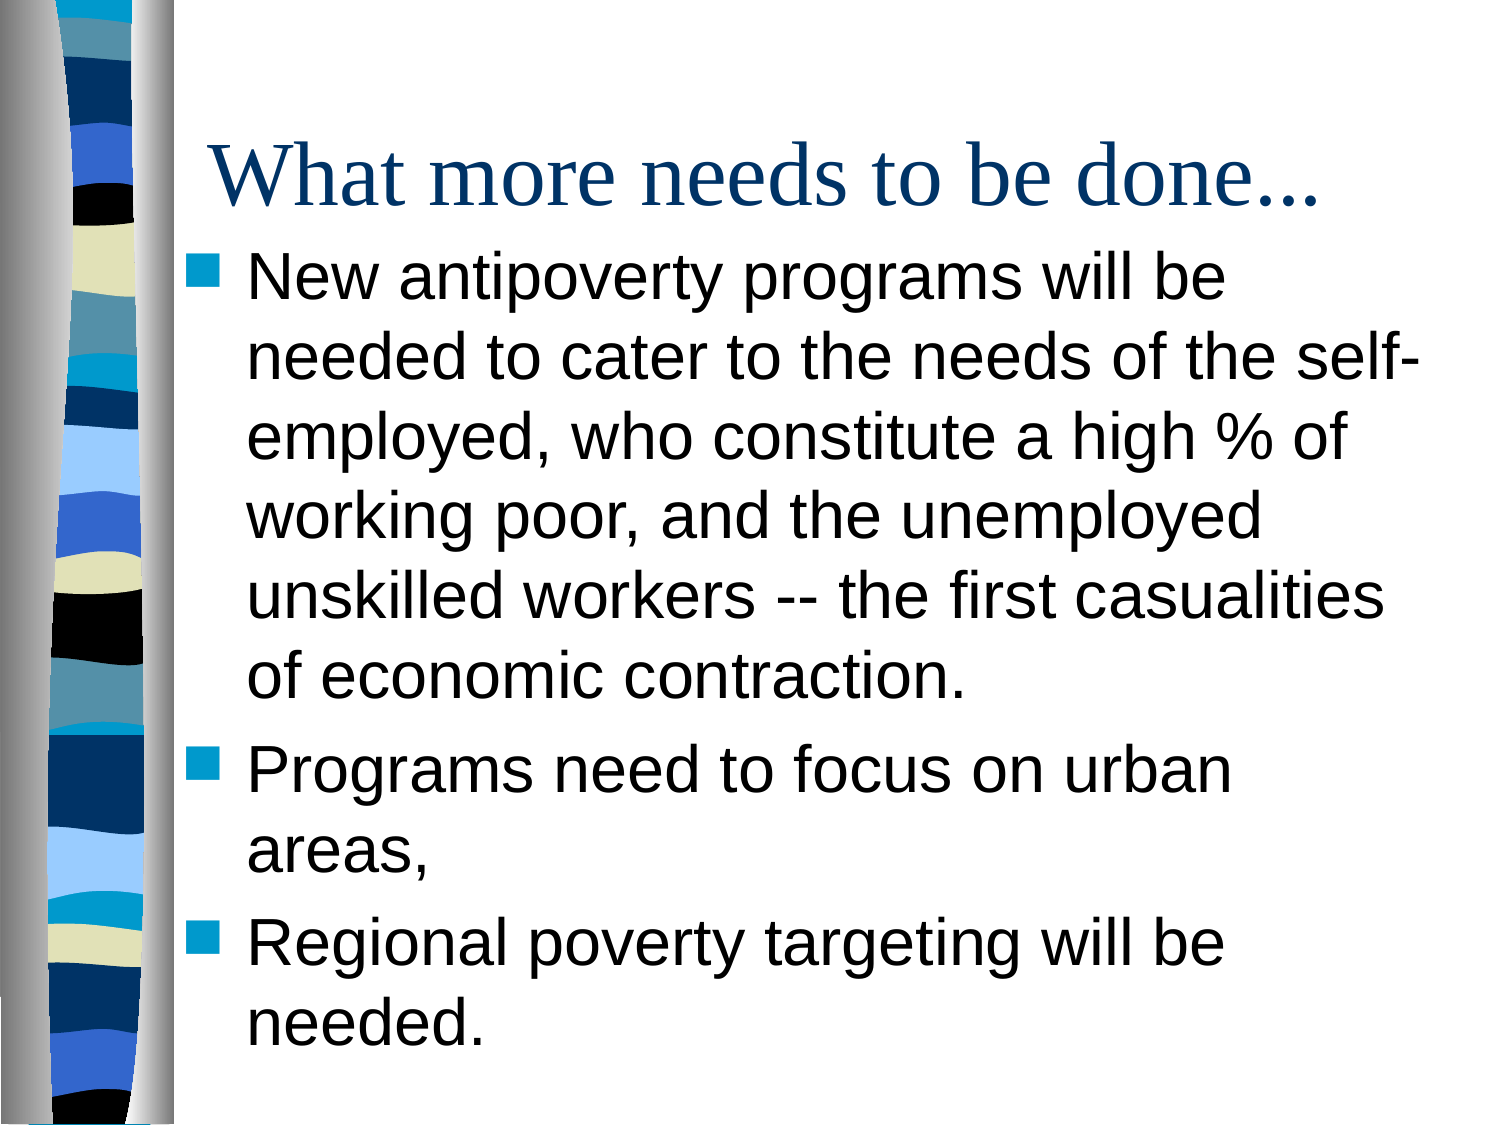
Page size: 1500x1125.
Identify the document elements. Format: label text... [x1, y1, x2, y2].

title What more needs to be done... [192, 74, 1468, 263]
list New antipoverty programs will be needed to cater to the needs of the self-employed, who constitute a high % of working poor, and the unemployed unskilled workers -- the first casualities of economic contraction. Programs need to focus on urban areas, Regional poverty targeting will be needed. [174, 224, 1451, 901]
